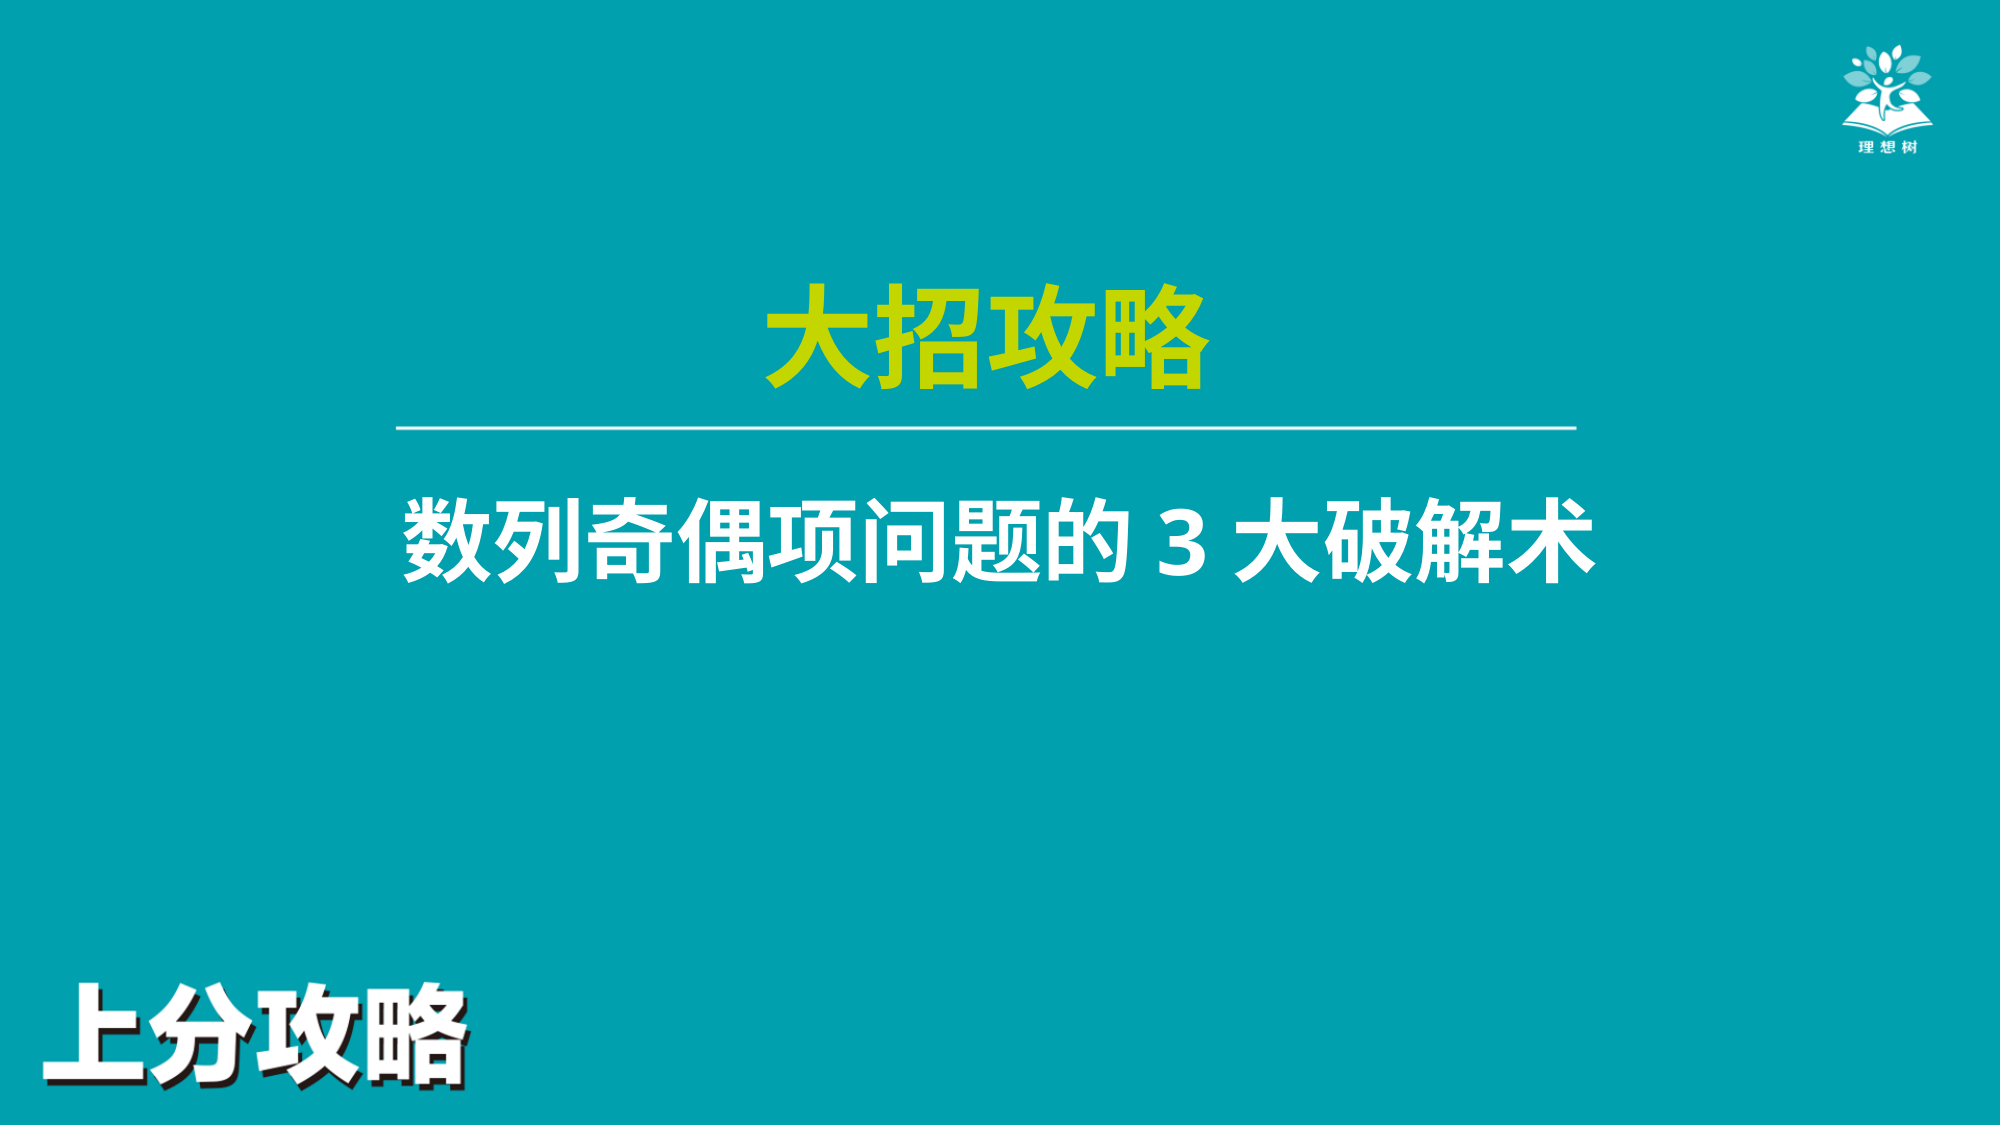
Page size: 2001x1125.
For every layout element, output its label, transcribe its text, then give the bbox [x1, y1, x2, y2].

text_box 数列奇偶项问题的3大破解术 [0, 472, 2000, 603]
picture [0, 0, 2000, 472]
picture [0, 603, 2000, 1125]
text_box 大招攻略 [395, 253, 1577, 413]
